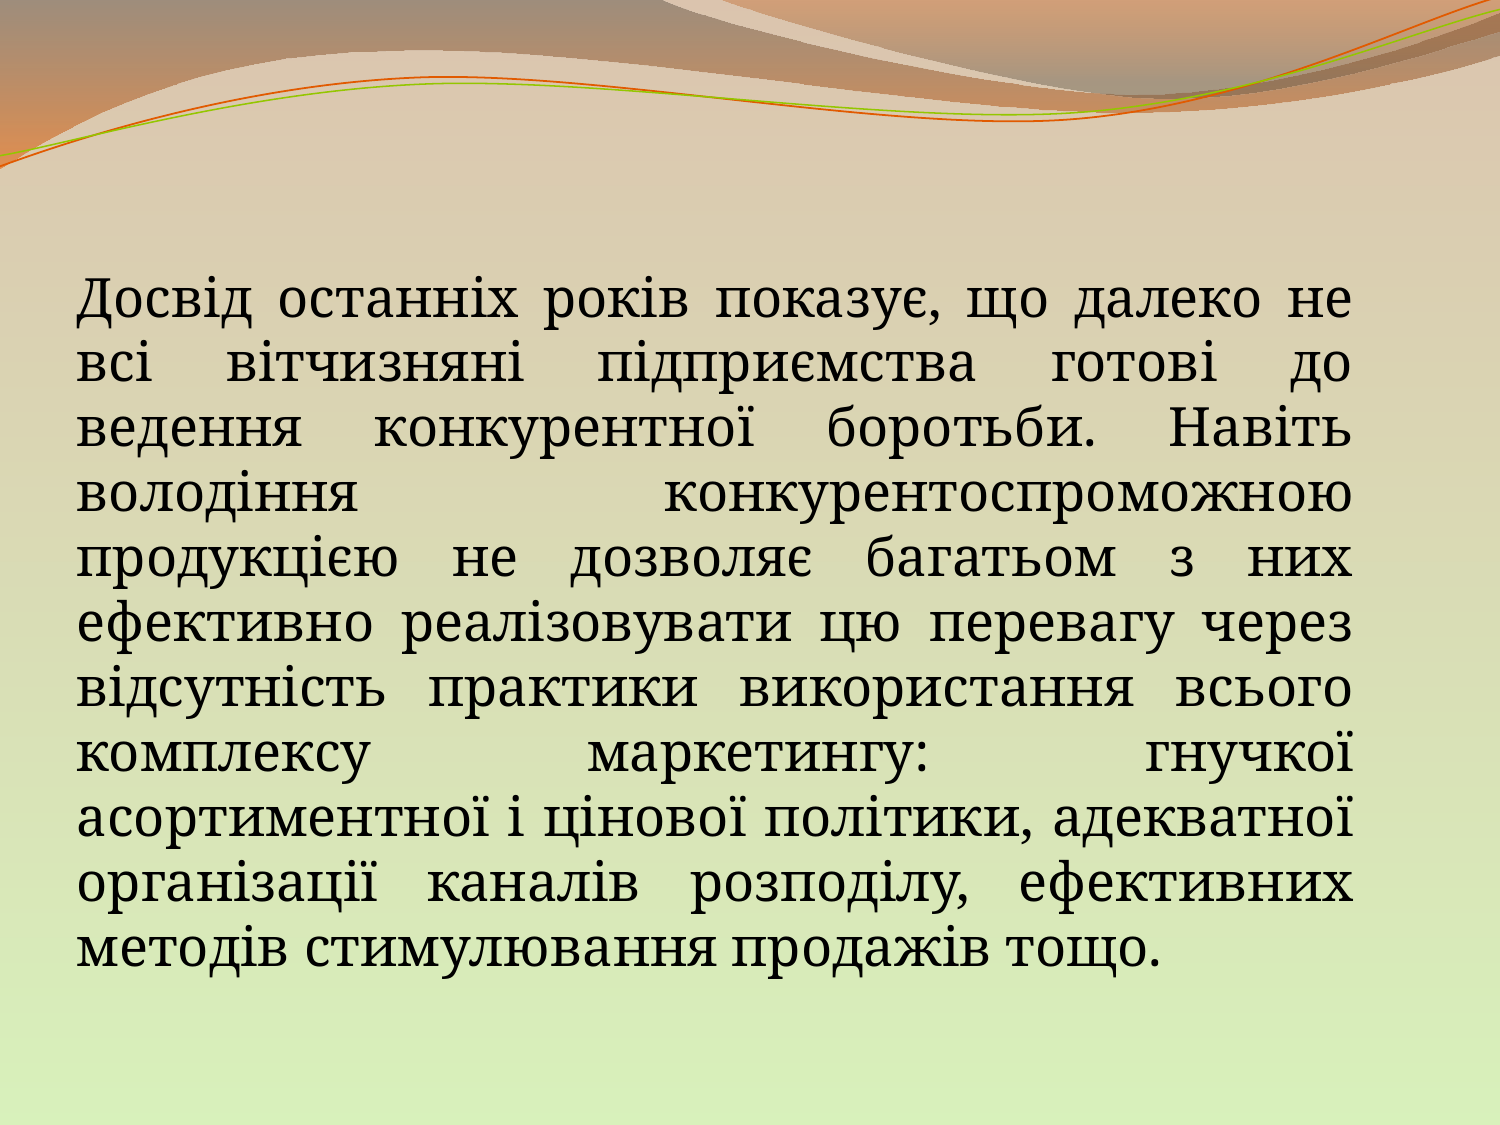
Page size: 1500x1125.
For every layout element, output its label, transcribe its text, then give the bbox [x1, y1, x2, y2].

subtitle Досвід останніх років показує, що далеко не всі вітчизняні підприємства готові до ведення конкурентної боротьби. Навіть володіння конкурентоспроможною продукцією не дозволяє багатьом з них ефективно реалізовувати цю перевагу через відсутність практики використання всього комплексу маркетингу: гнучкої асортиментної і цінової політики, адекватної організації каналів розподілу, ефективних методів стимулювання продажів тощо. [76, 255, 1366, 858]
